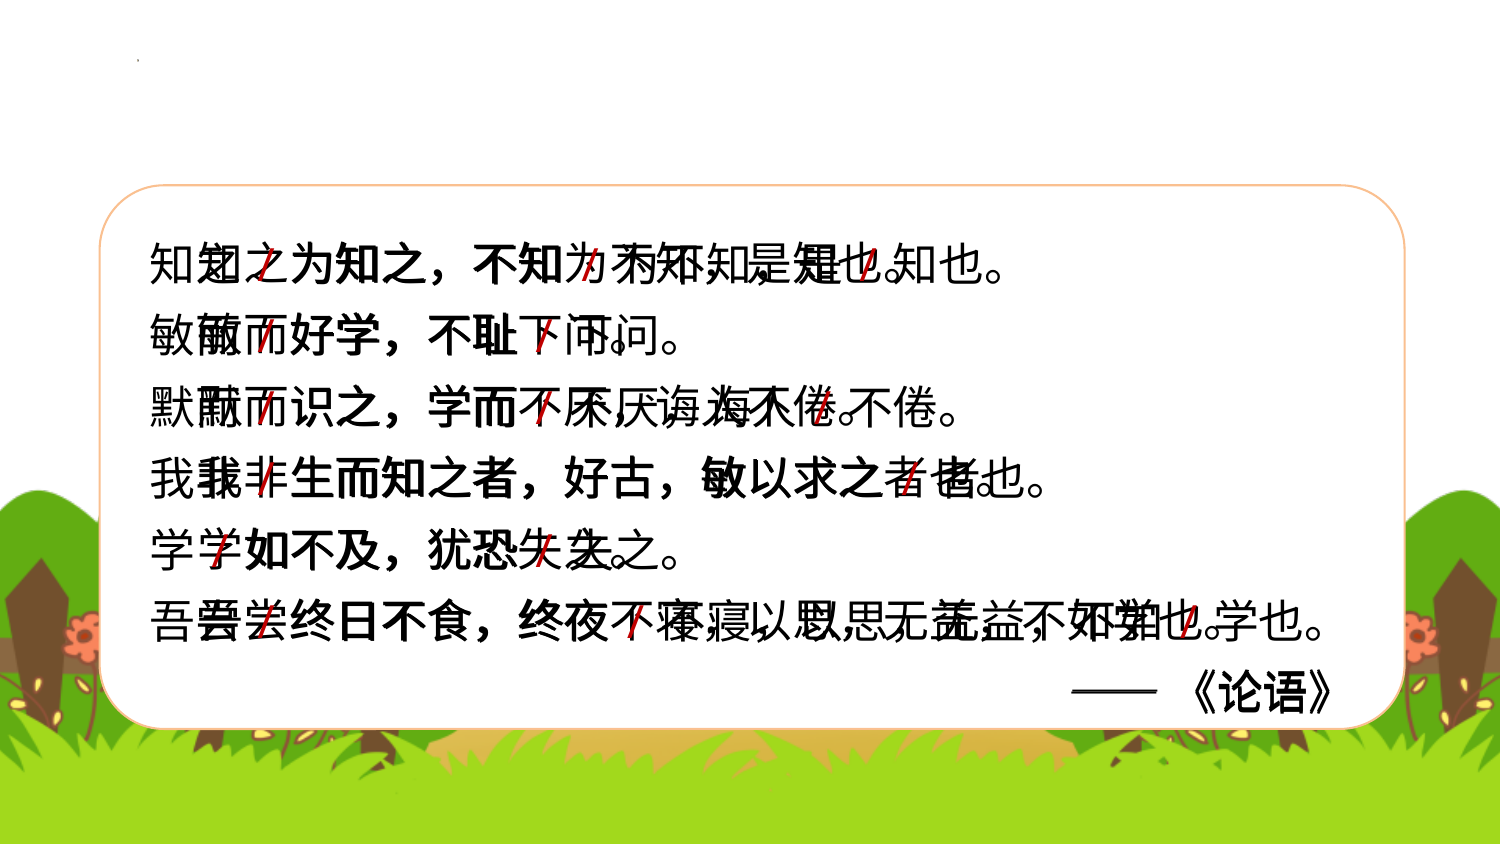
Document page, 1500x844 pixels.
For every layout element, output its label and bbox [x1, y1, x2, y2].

picture [0, 95, 1500, 844]
